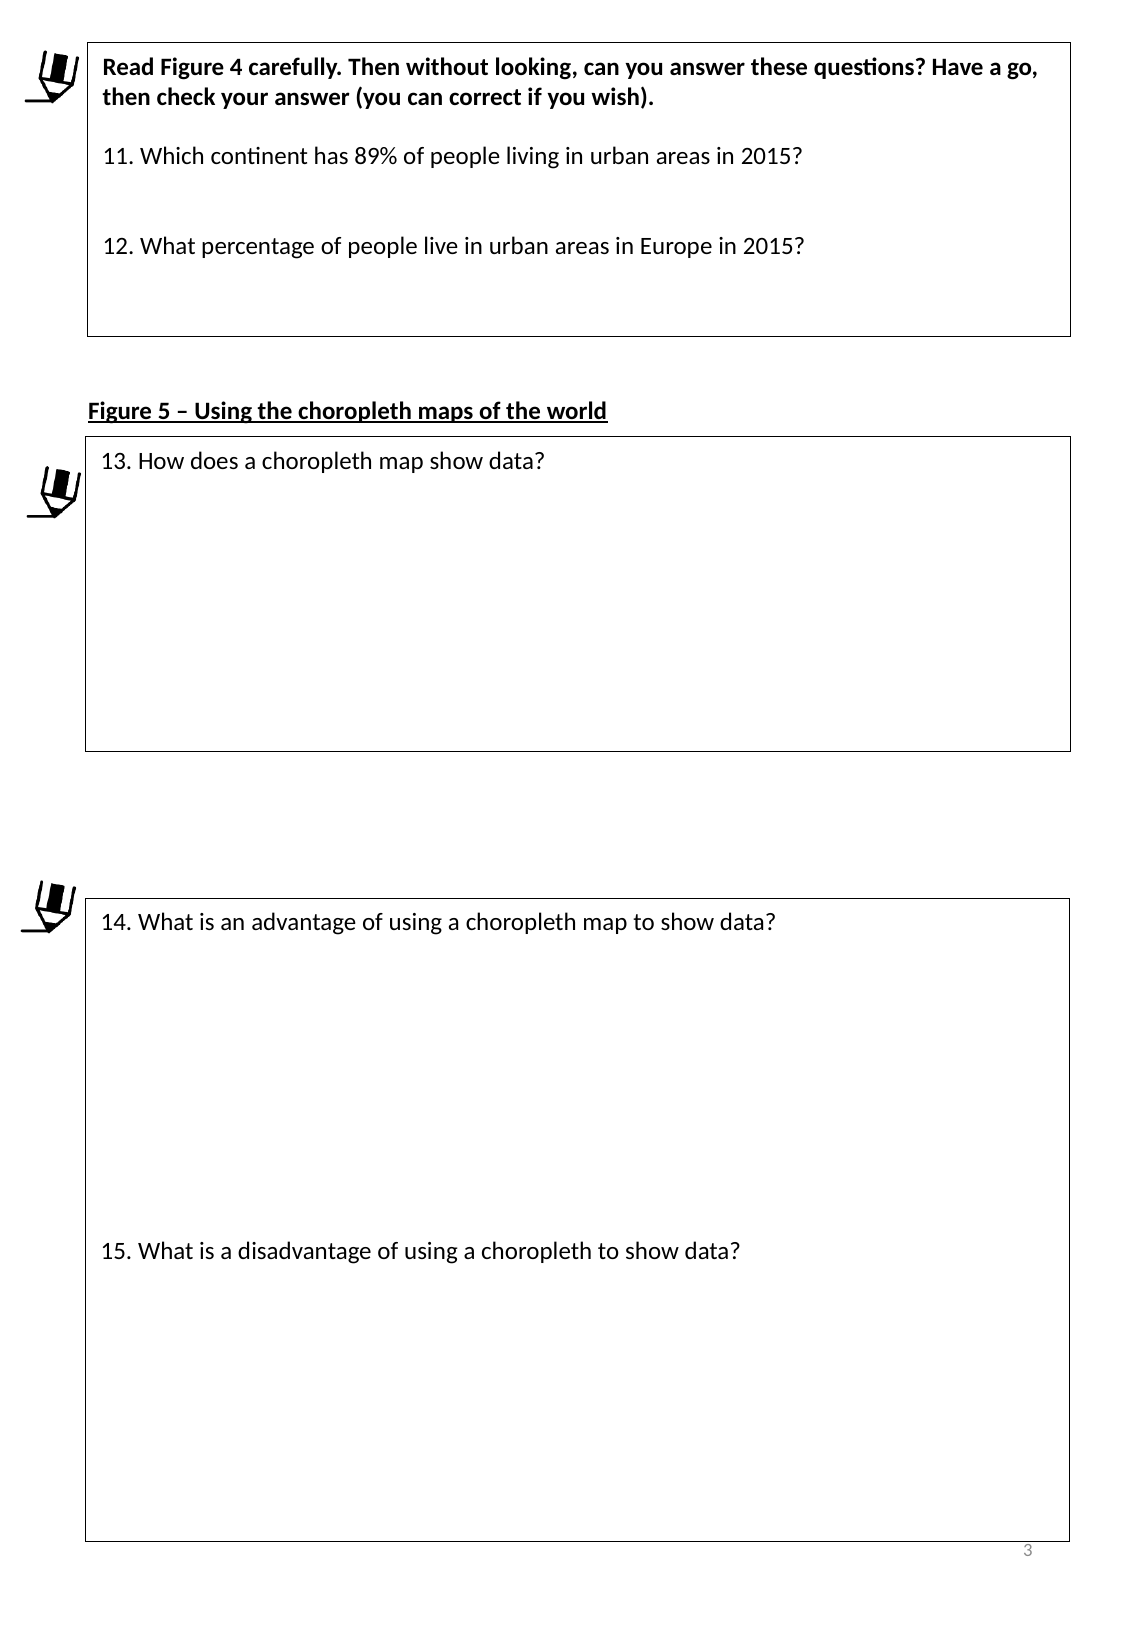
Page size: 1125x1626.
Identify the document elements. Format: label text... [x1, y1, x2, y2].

text_box 14. What is an advantage of using a choropleth map to show data? 15. What is a disadvantage of using a choropleth to show data? [85, 898, 1070, 1542]
text_box Figure 5 – Using the choropleth maps of the world [73, 387, 636, 433]
picture [19, 457, 89, 526]
slide_number 3 [794, 1542, 1048, 1593]
picture [17, 41, 86, 111]
text_box 13. How does a choropleth map show data? [85, 436, 1071, 752]
text_box Read Figure 4 carefully. Then without looking, can you answer these questions? Have a go, then check your answer (you can correct if you wish). 11. Which continent has 89% of people living in urban areas in 2015? 12. What percentage of people live in urban areas in Europe in 2015? [87, 42, 1071, 337]
picture [13, 871, 83, 941]
